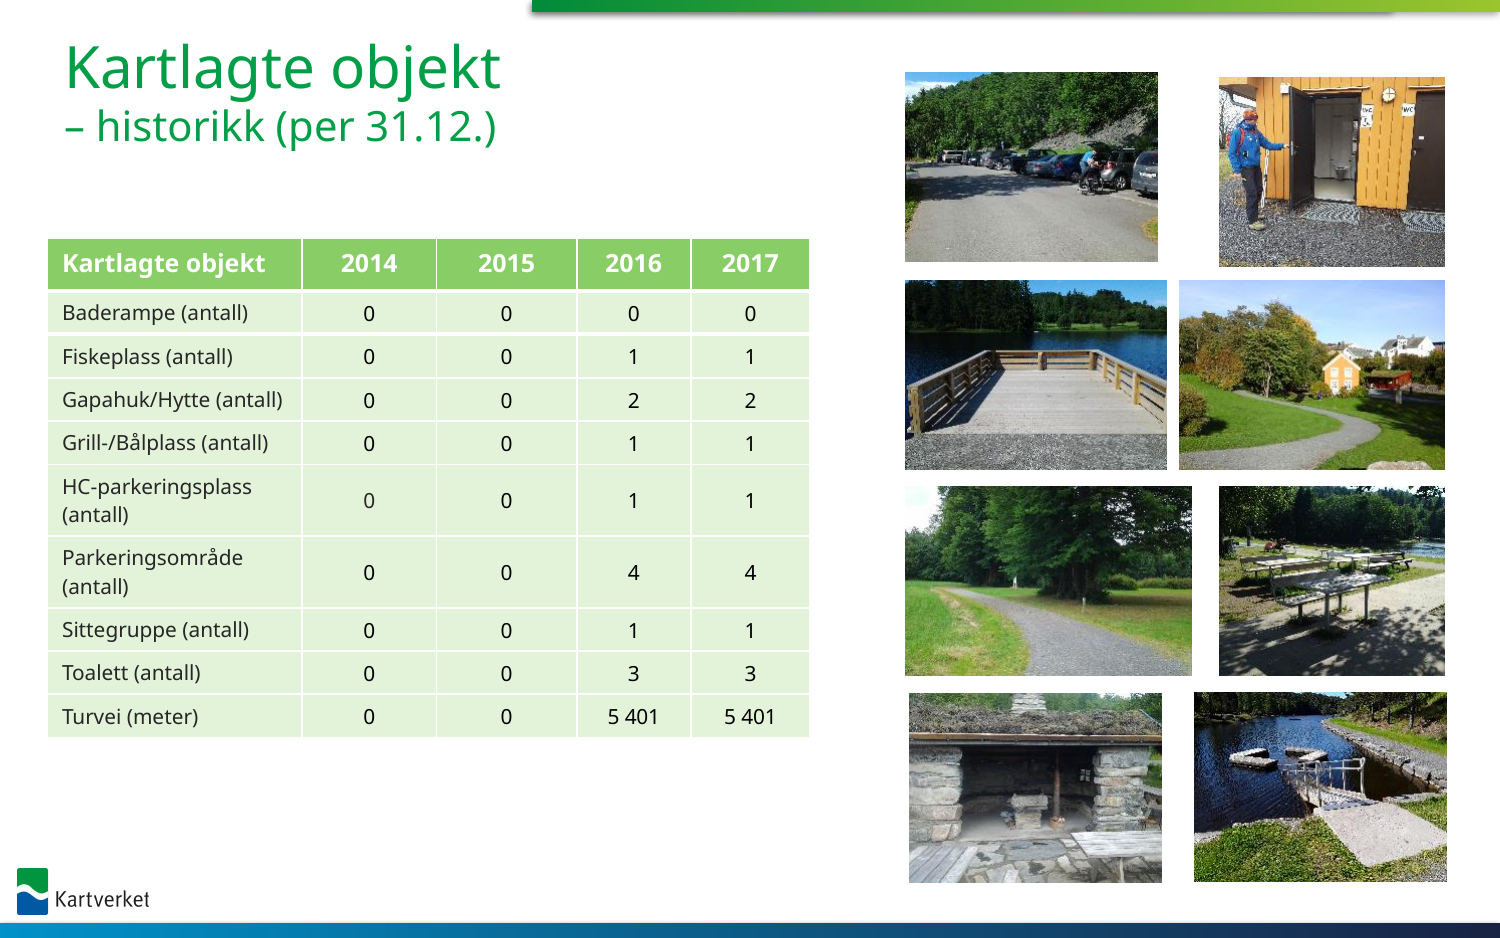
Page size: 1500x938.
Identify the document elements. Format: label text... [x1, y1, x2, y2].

table_cell 4 [578, 537, 690, 607]
table_cell 3 [578, 652, 690, 693]
table_cell 1 [578, 465, 690, 535]
table_cell 2 [692, 379, 809, 420]
table_cell 0 [437, 695, 576, 737]
table_cell Grill-/Bålplass (antall) [48, 422, 301, 464]
picture [905, 280, 1167, 470]
table_cell 4 [692, 537, 809, 607]
table_cell 0 [303, 537, 436, 607]
table_cell 0 [303, 293, 436, 332]
picture [1219, 77, 1445, 267]
table_cell 5 401 [692, 695, 809, 737]
table_cell 0 [303, 336, 436, 377]
table_header 2015 [437, 239, 576, 289]
table_cell 1 [578, 336, 690, 377]
table_cell 0 [303, 609, 436, 650]
text_box Kartlagte objekt – historikk (per 31.12.) [49, 14, 1431, 158]
picture [905, 72, 1158, 262]
table_cell 1 [578, 609, 690, 650]
table_cell 0 [303, 695, 436, 737]
table_cell 3 [692, 652, 809, 693]
table_cell Fiskeplass (antall) [48, 336, 301, 377]
table_cell 1 [692, 336, 809, 377]
table_cell Parkeringsområde (antall) [48, 537, 301, 607]
table_cell Gapahuk/Hytte (antall) [48, 379, 301, 420]
table_header 2014 [303, 239, 436, 289]
table_cell Sittegruppe (antall) [48, 609, 301, 650]
table_cell 0 [437, 422, 576, 464]
table_cell 0 [303, 652, 436, 693]
table_cell 0 [437, 293, 576, 332]
table_header 2017 [692, 239, 809, 289]
table_cell 0 [437, 609, 576, 650]
table_cell 1 [578, 422, 690, 464]
picture [1194, 692, 1448, 882]
picture [909, 693, 1163, 884]
table_header 2016 [578, 239, 690, 289]
table_cell 1 [692, 609, 809, 650]
table_cell 1 [692, 422, 809, 464]
table_cell 0 [303, 422, 436, 464]
table_cell 0 [303, 379, 436, 420]
table_cell 0 [578, 293, 690, 332]
table_cell 0 [437, 379, 576, 420]
picture [1179, 280, 1445, 470]
table_cell 0 [437, 336, 576, 377]
table_cell 2 [578, 379, 690, 420]
table_cell 0 [303, 465, 436, 535]
table_cell 0 [692, 293, 809, 332]
table_cell Turvei (meter) [48, 695, 301, 737]
table_cell 0 [437, 652, 576, 693]
table_cell Baderampe (antall) [48, 293, 301, 332]
table_cell Toalett (antall) [48, 652, 301, 693]
picture [905, 486, 1193, 676]
picture [1219, 486, 1445, 676]
table_cell 5 401 [578, 695, 690, 737]
table_header Kartlagte objekt [48, 239, 301, 289]
table_cell 1 [692, 465, 809, 535]
table_cell HC-parkeringsplass (antall) [48, 465, 301, 535]
table_cell 0 [437, 465, 576, 535]
table_cell 0 [437, 537, 576, 607]
